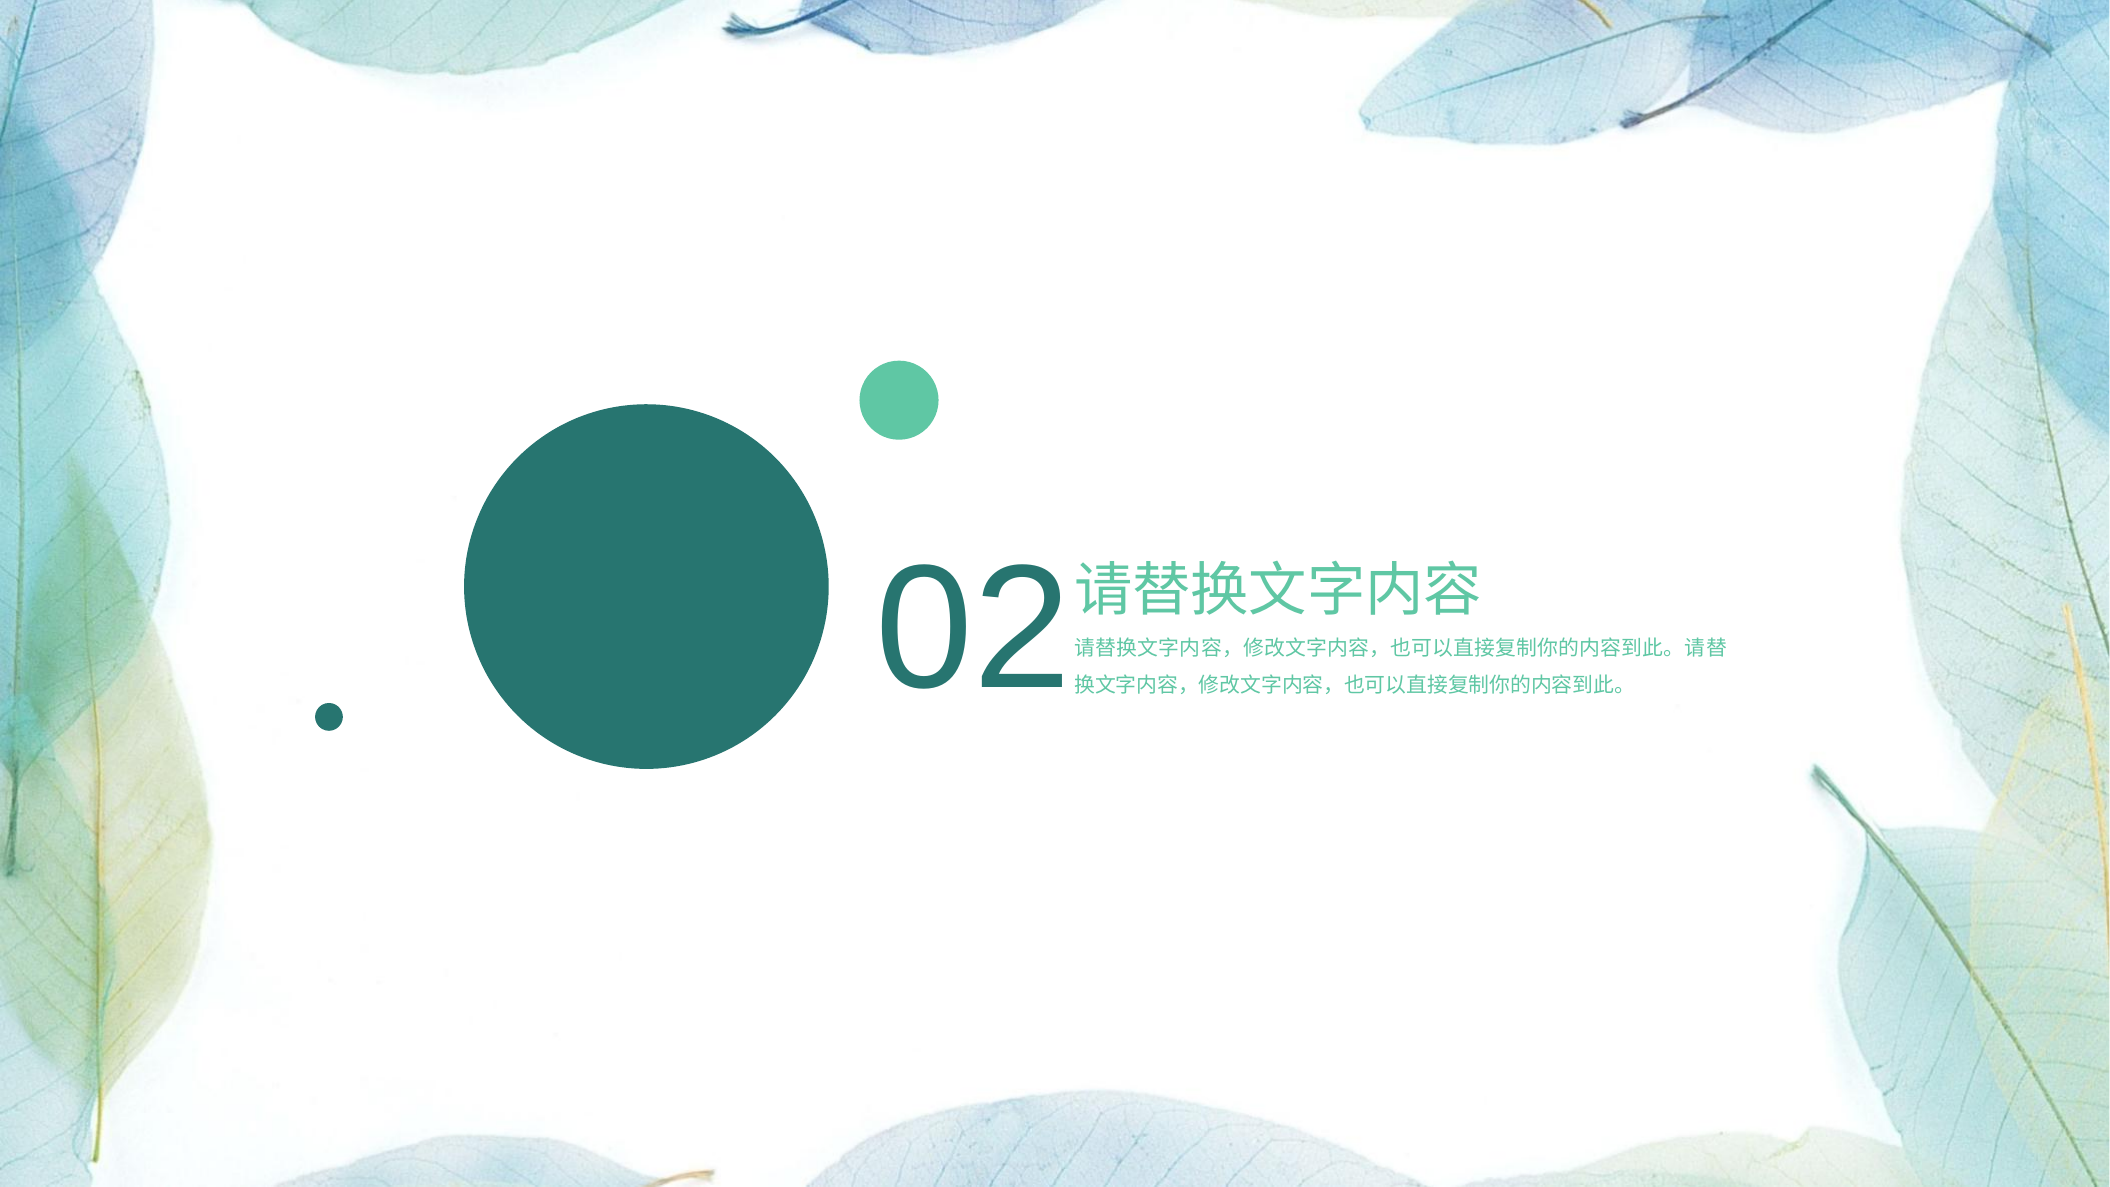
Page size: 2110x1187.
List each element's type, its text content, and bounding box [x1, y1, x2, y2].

text_box 02 [828, 504, 1118, 731]
text_box 请替换文字内容，修改文字内容，也可以直接复制你的内容到此。请替换文字内容，修改文字内容，也可以直接复制你的内容到此。 [1074, 621, 1727, 697]
text_box 请替换文字内容 [1074, 531, 1543, 621]
text_box [464, 404, 828, 769]
picture [0, 0, 2110, 1187]
text_box [315, 702, 343, 731]
text_box [859, 360, 939, 440]
